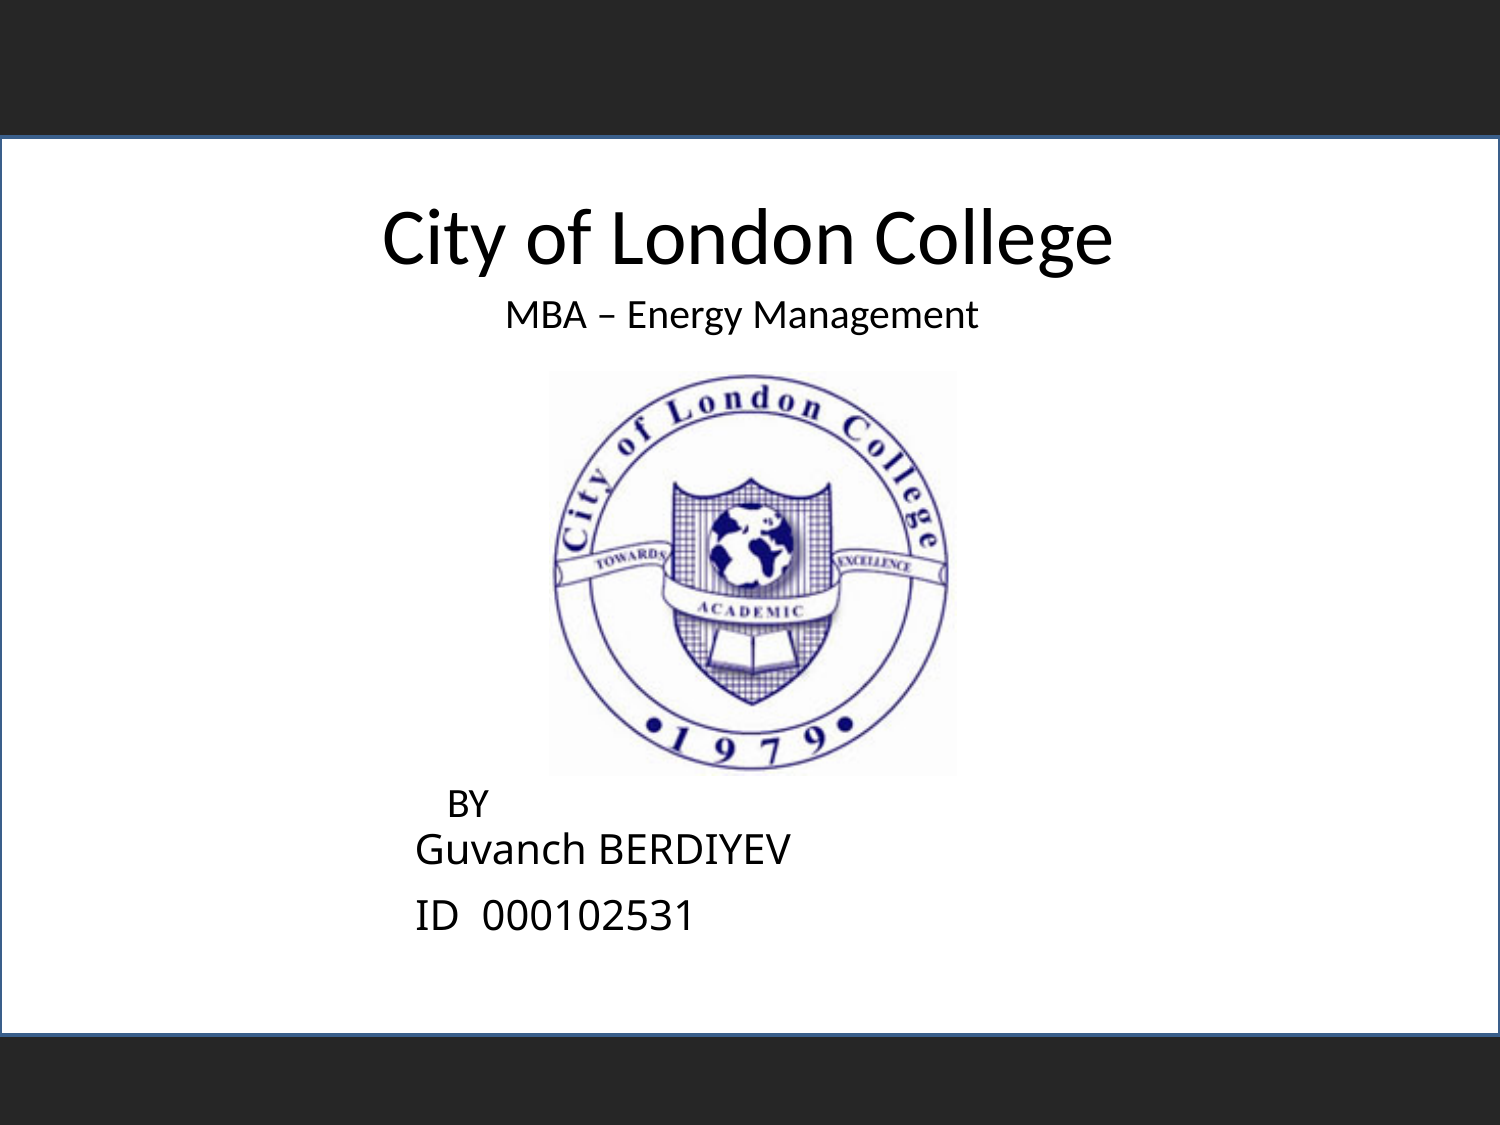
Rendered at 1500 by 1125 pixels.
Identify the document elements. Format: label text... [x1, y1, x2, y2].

text_box G [0, 135, 1500, 1037]
picture [548, 371, 957, 776]
text_box Guvanch BERDIYEV [399, 815, 806, 881]
text_box City of London College [334, 138, 1164, 327]
text_box BY [432, 768, 728, 834]
text_box MBA – Energy Management [490, 278, 999, 344]
text_box ID 000102531 [400, 881, 713, 947]
